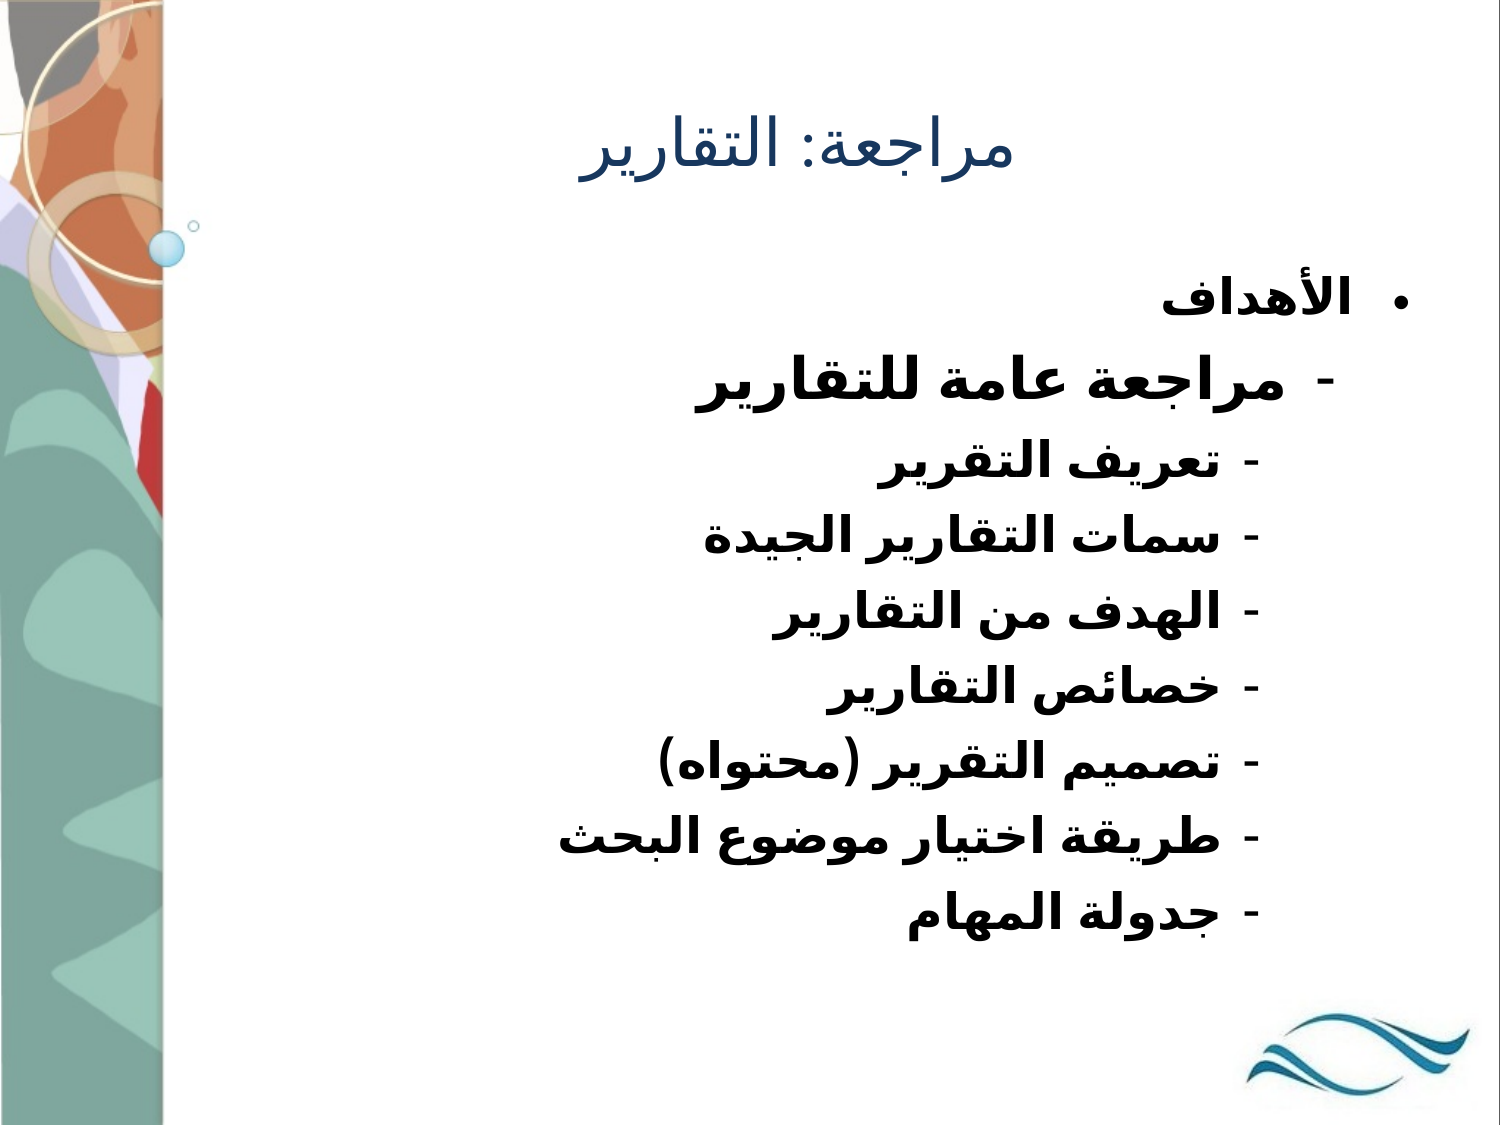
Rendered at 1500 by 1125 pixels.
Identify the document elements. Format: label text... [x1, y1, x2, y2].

list الأهداف مراجعة عامة للتقارير تعريف التقرير سمات التقارير الجيدة الهدف من التقارير خصائص التقارير تصميم التقرير (محتواه) طريقة اختيار موضوع البحث جدولة المهام [164, 262, 1425, 1005]
picture [0, 0, 1500, 1125]
text_box مراجعة: التقارير [174, 50, 1425, 238]
